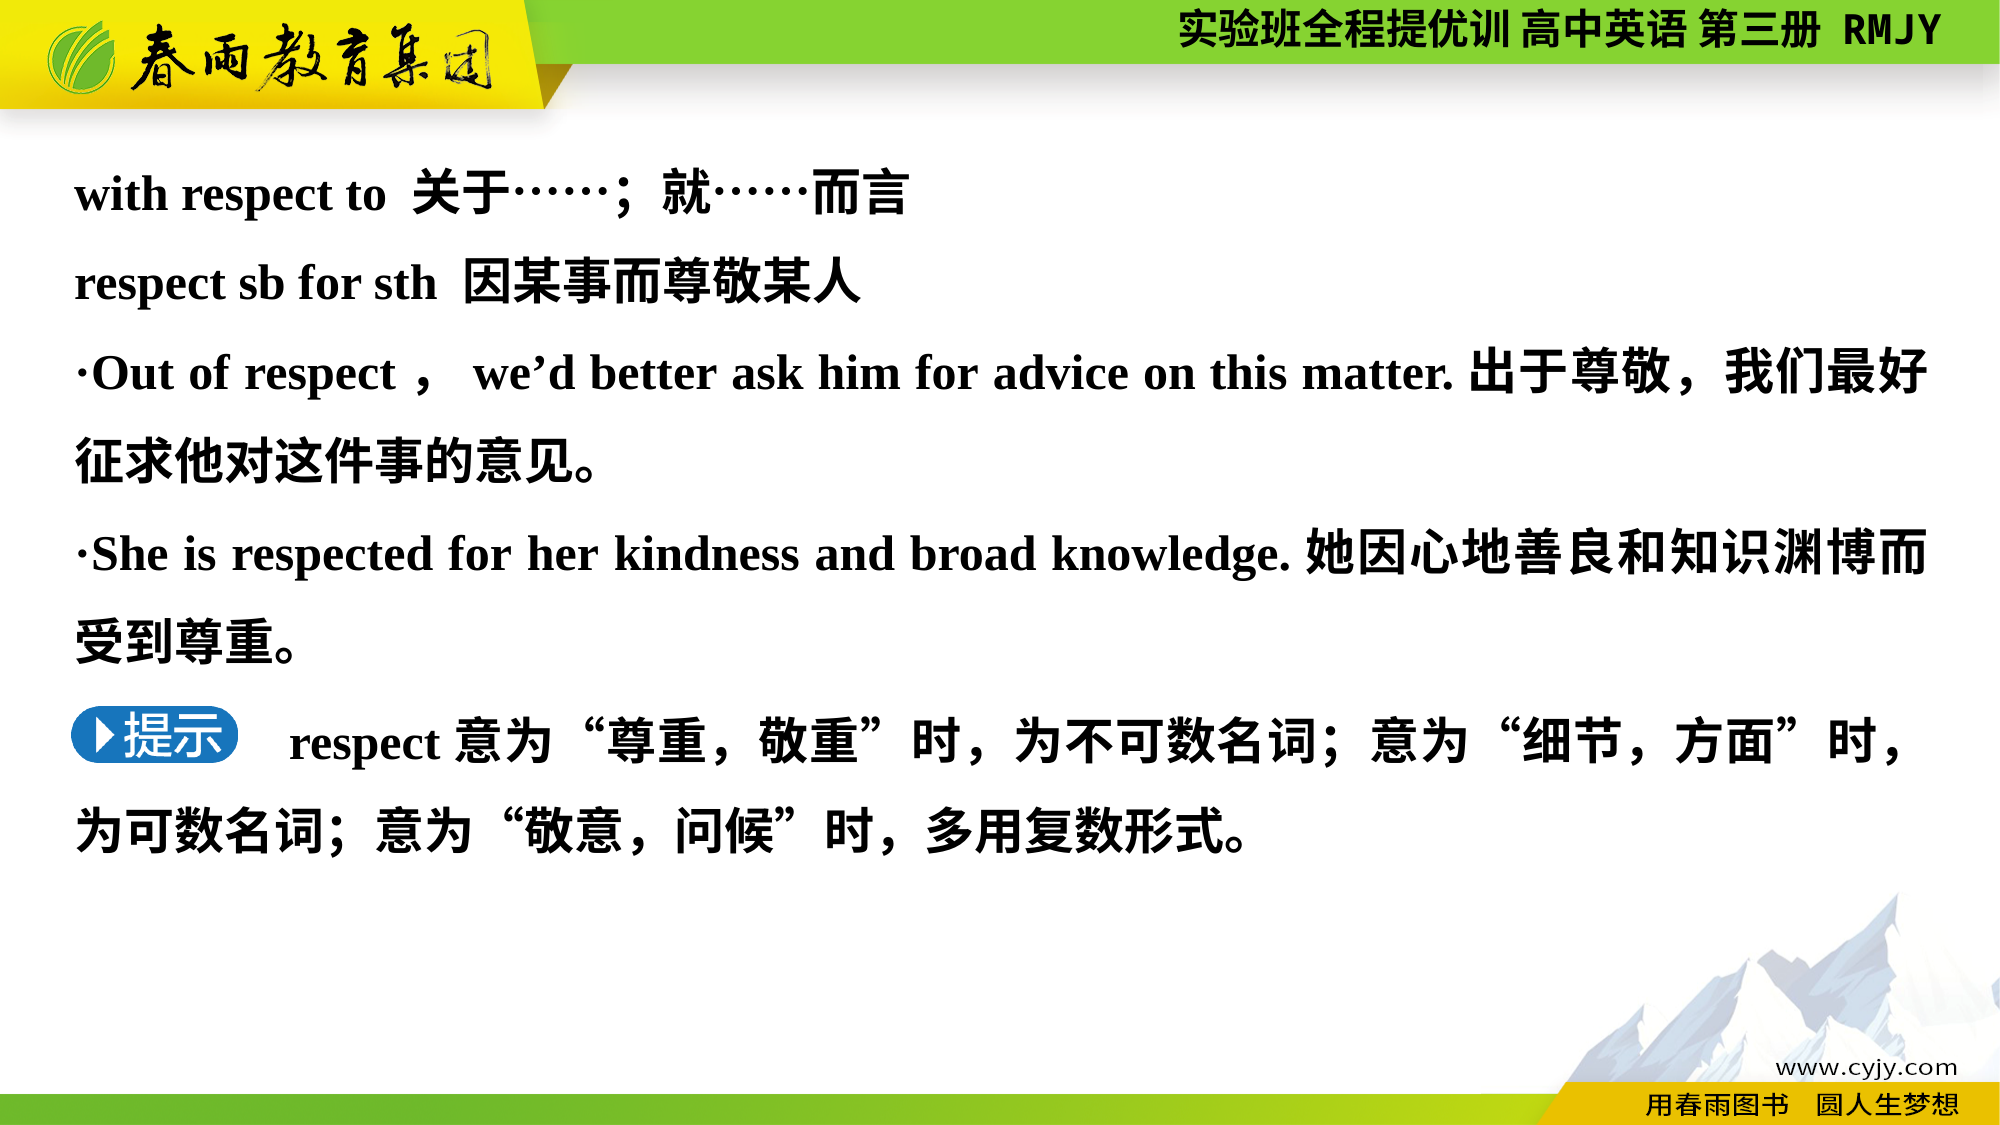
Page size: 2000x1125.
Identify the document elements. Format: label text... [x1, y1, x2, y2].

text_box respect意为“尊重，敬重”时，为不可数名词；意为“细节，方面”时，为可数名词；意为“敬意，问候”时，多用复数形式。 [59, 672, 1944, 868]
picture [0, 0, 2000, 1125]
list with respect to 关于……；就……而言 respect sb for sth 因某事而尊敬某人 ·Out of respect，we’d better ask him for advice on this matter.出于尊敬，我们最好征求他对这件事的意见。 ·She is respected for her kindness and broad knowledge.她因心地善良和知识渊博而受到尊重。 [59, 122, 1944, 672]
